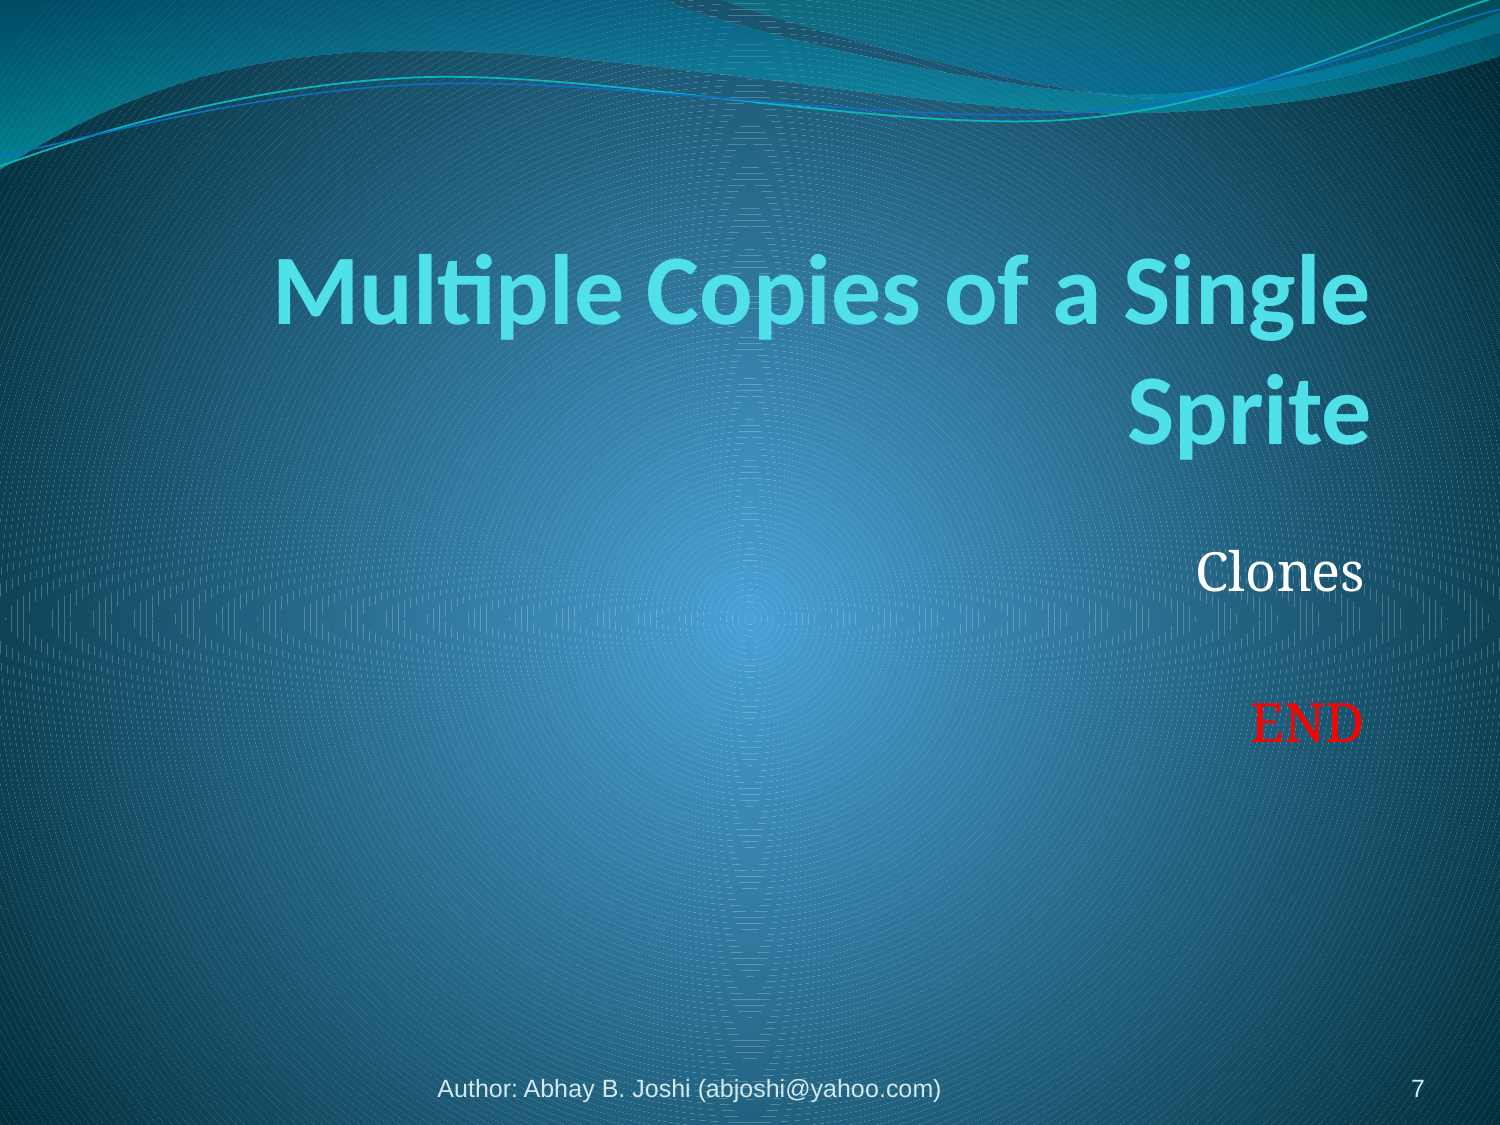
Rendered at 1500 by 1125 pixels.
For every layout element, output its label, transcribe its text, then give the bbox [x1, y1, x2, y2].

slide_number 7 [1299, 1042, 1425, 1103]
title Multiple Copies of a Single Sprite [87, 224, 1376, 525]
subtitle Clones END [87, 529, 1376, 818]
footer Author: Abhay B. Joshi (abjoshi@yahoo.com) [437, 1042, 988, 1103]
